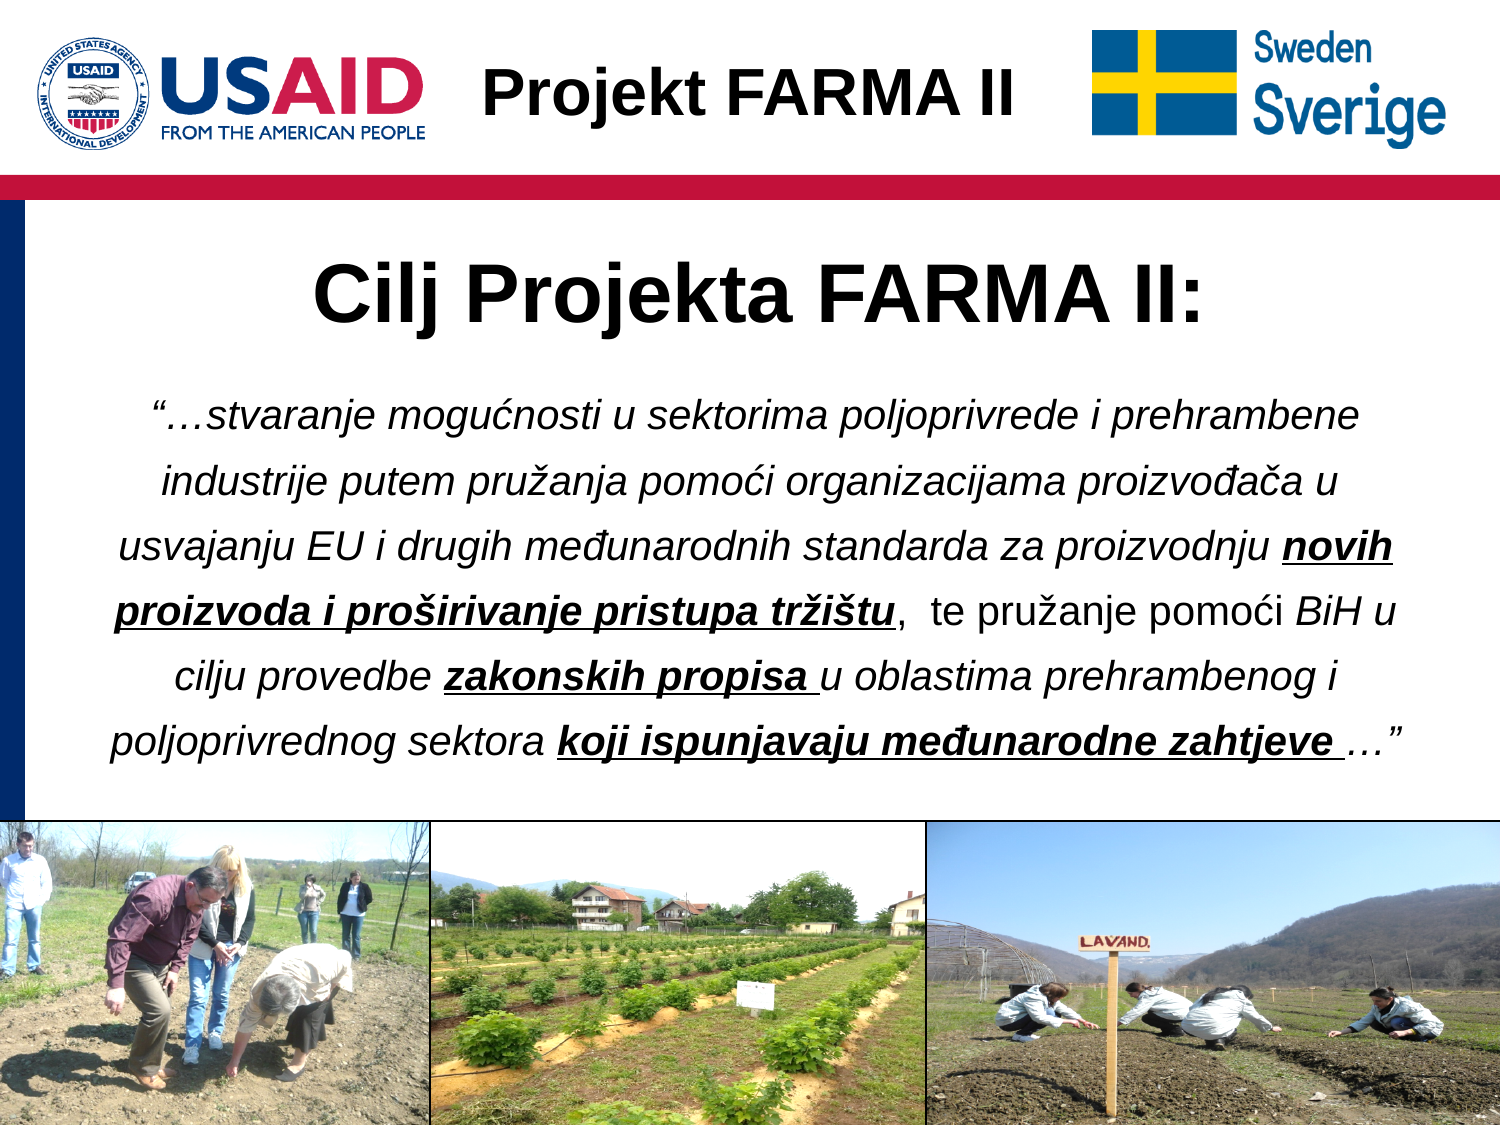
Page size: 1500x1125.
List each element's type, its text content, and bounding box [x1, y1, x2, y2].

picture [1092, 30, 1446, 150]
picture [37, 37, 435, 150]
picture [0, 822, 1500, 1125]
title Cilj Projekta FARMA II: [64, 231, 1454, 362]
text_box Projekt FARMA II [466, 41, 1069, 136]
list “…stvaranje mogućnosti u sektorima poljoprivrede i prehrambene industrije putem pružanja pomoći organizacijama proizvođača u usvajanju EU i drugih međunarodnih standarda za proizvodnju novih proizvoda i proširivanje pristupa tržištu, te pružanje pomoći BiH u cilju provedbe zakonskih propisa u oblastima prehrambenog i poljoprivrednog sektora koji ispunjavaju međunarodne zahtjeve …” [64, 365, 1447, 820]
